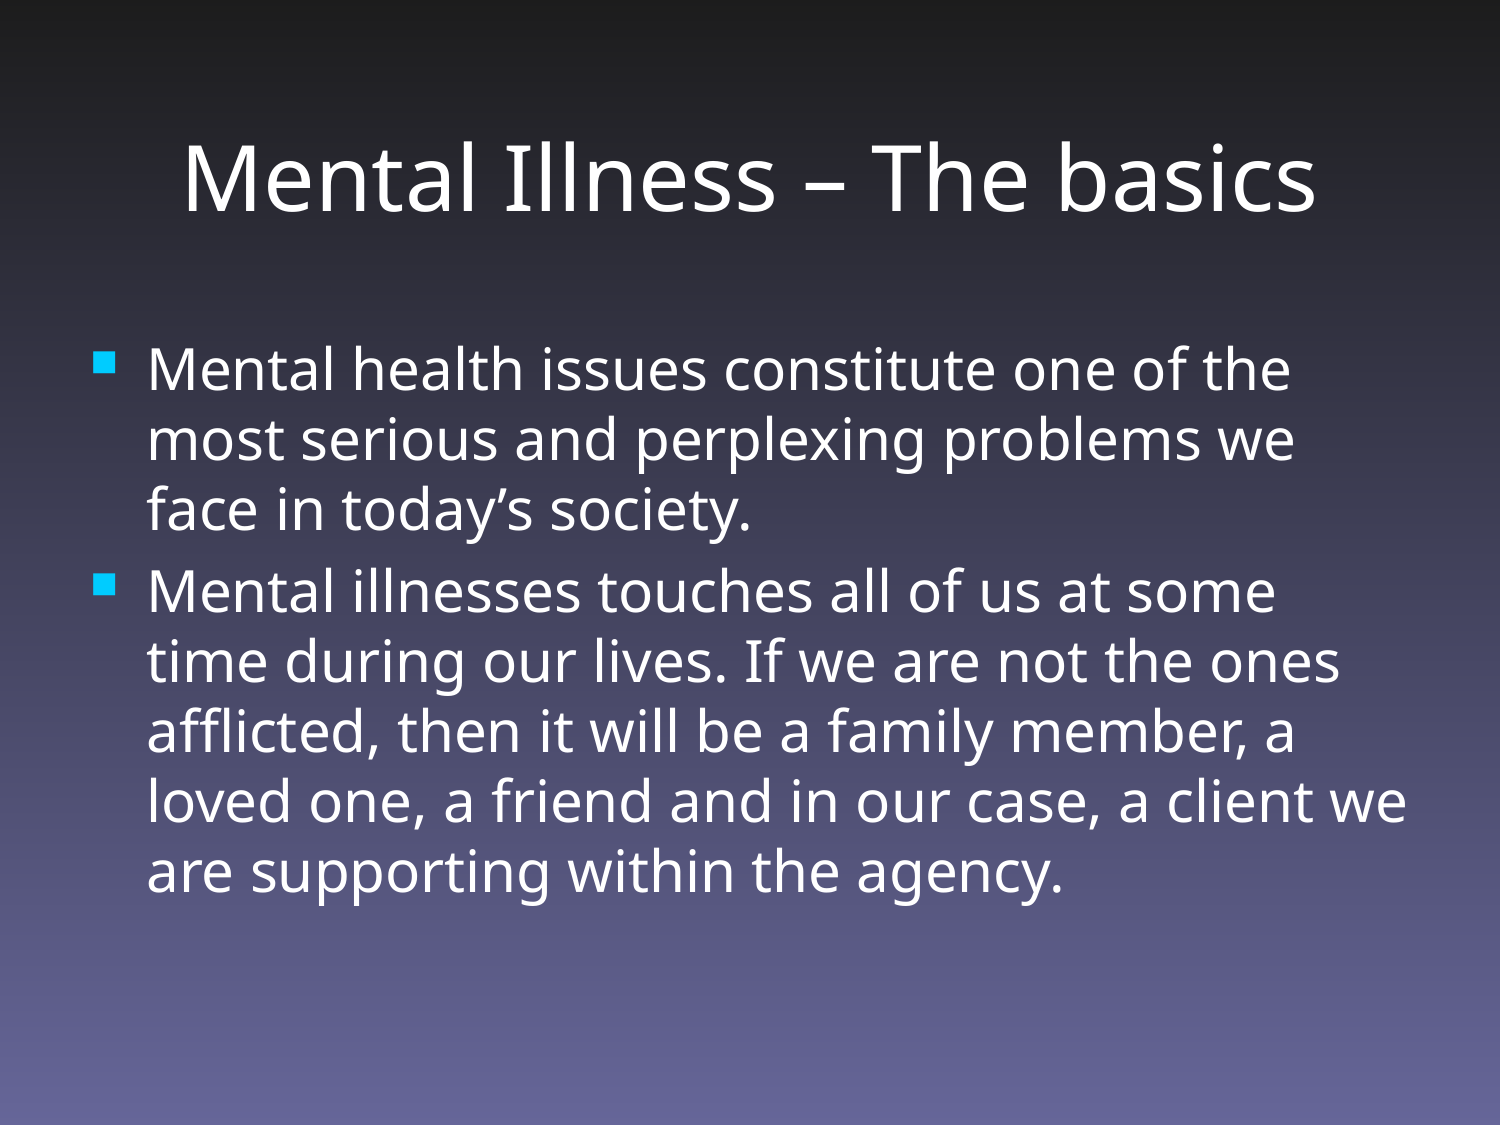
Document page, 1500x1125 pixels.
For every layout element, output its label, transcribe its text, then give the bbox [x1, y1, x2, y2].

list Mental health issues constitute one of the most serious and perplexing problems we face in today’s society. Mental illnesses touches all of us at some time during our lives. If we are not the ones afflicted, then it will be a family member, a loved one, a friend and in our case, a client we are supporting within the agency. [74, 324, 1426, 1001]
title Mental Illness – The basics [74, 62, 1426, 288]
